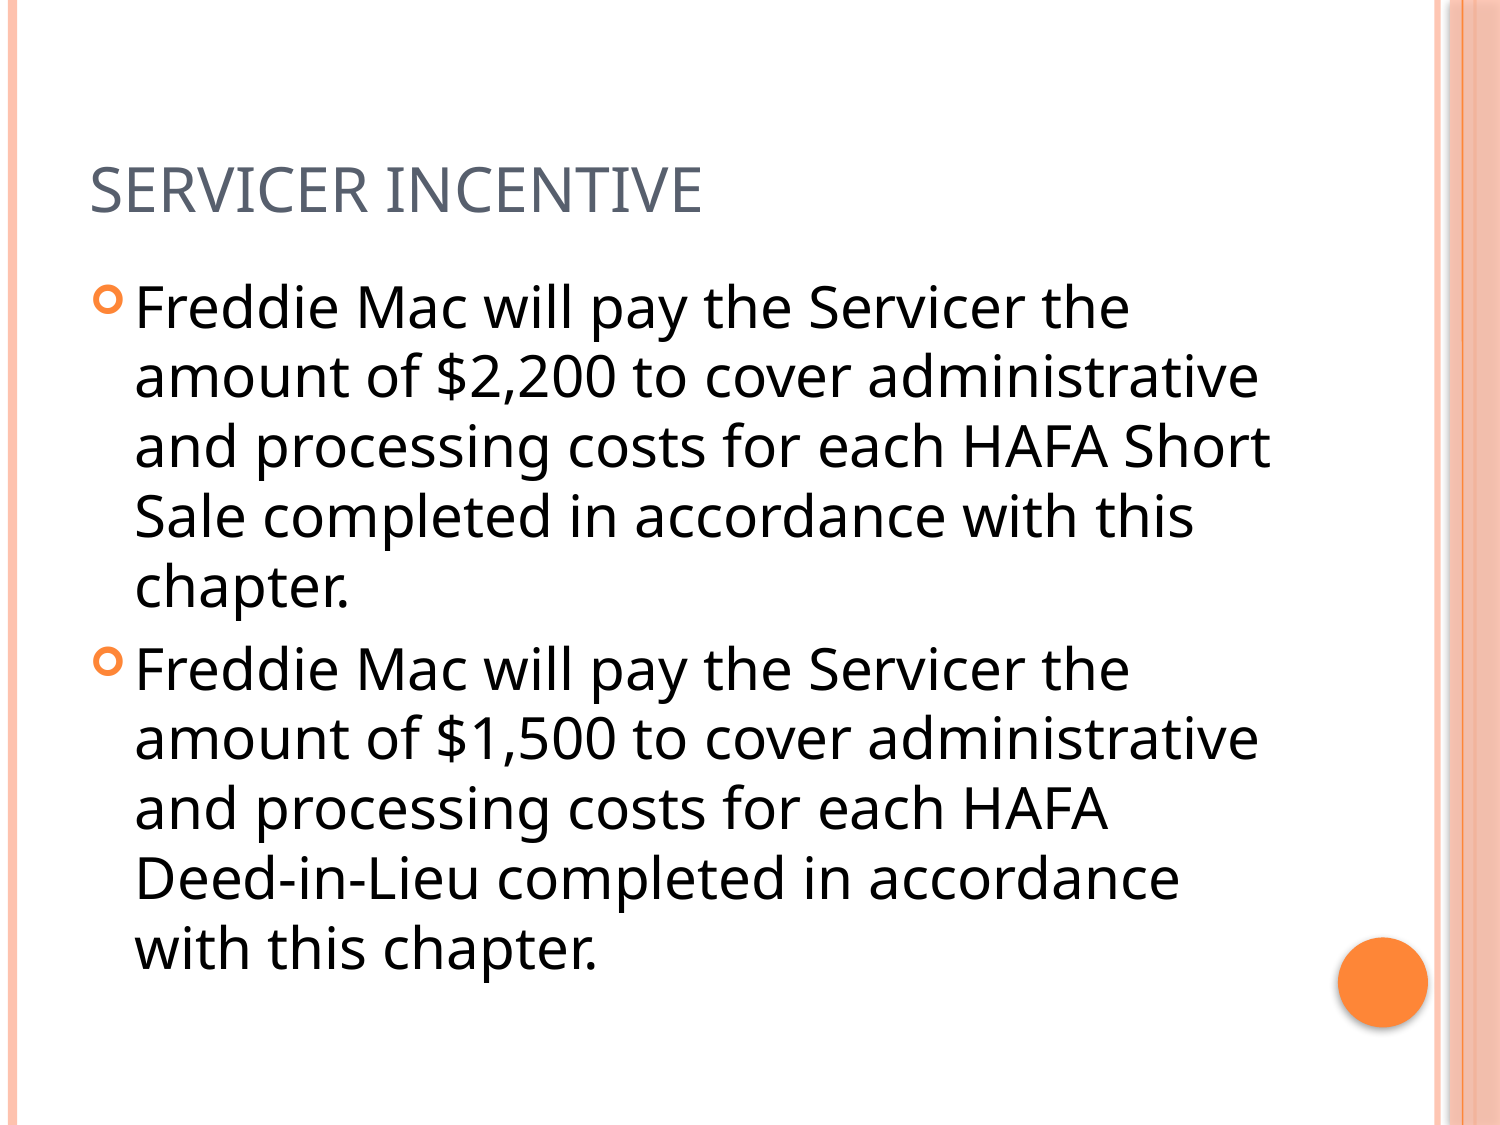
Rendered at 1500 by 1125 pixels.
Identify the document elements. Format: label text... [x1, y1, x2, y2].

title Servicer Incentive [75, 45, 1300, 233]
list Freddie Mac will pay the Servicer the amount of $2,200 to cover administrative and processing costs for each HAFA Short Sale completed in accordance with this chapter. Freddie Mac will pay the Servicer the amount of $1,500 to cover administrative and processing costs for each HAFA Deed-in-Lieu completed in accordance with this chapter. [75, 262, 1300, 1062]
